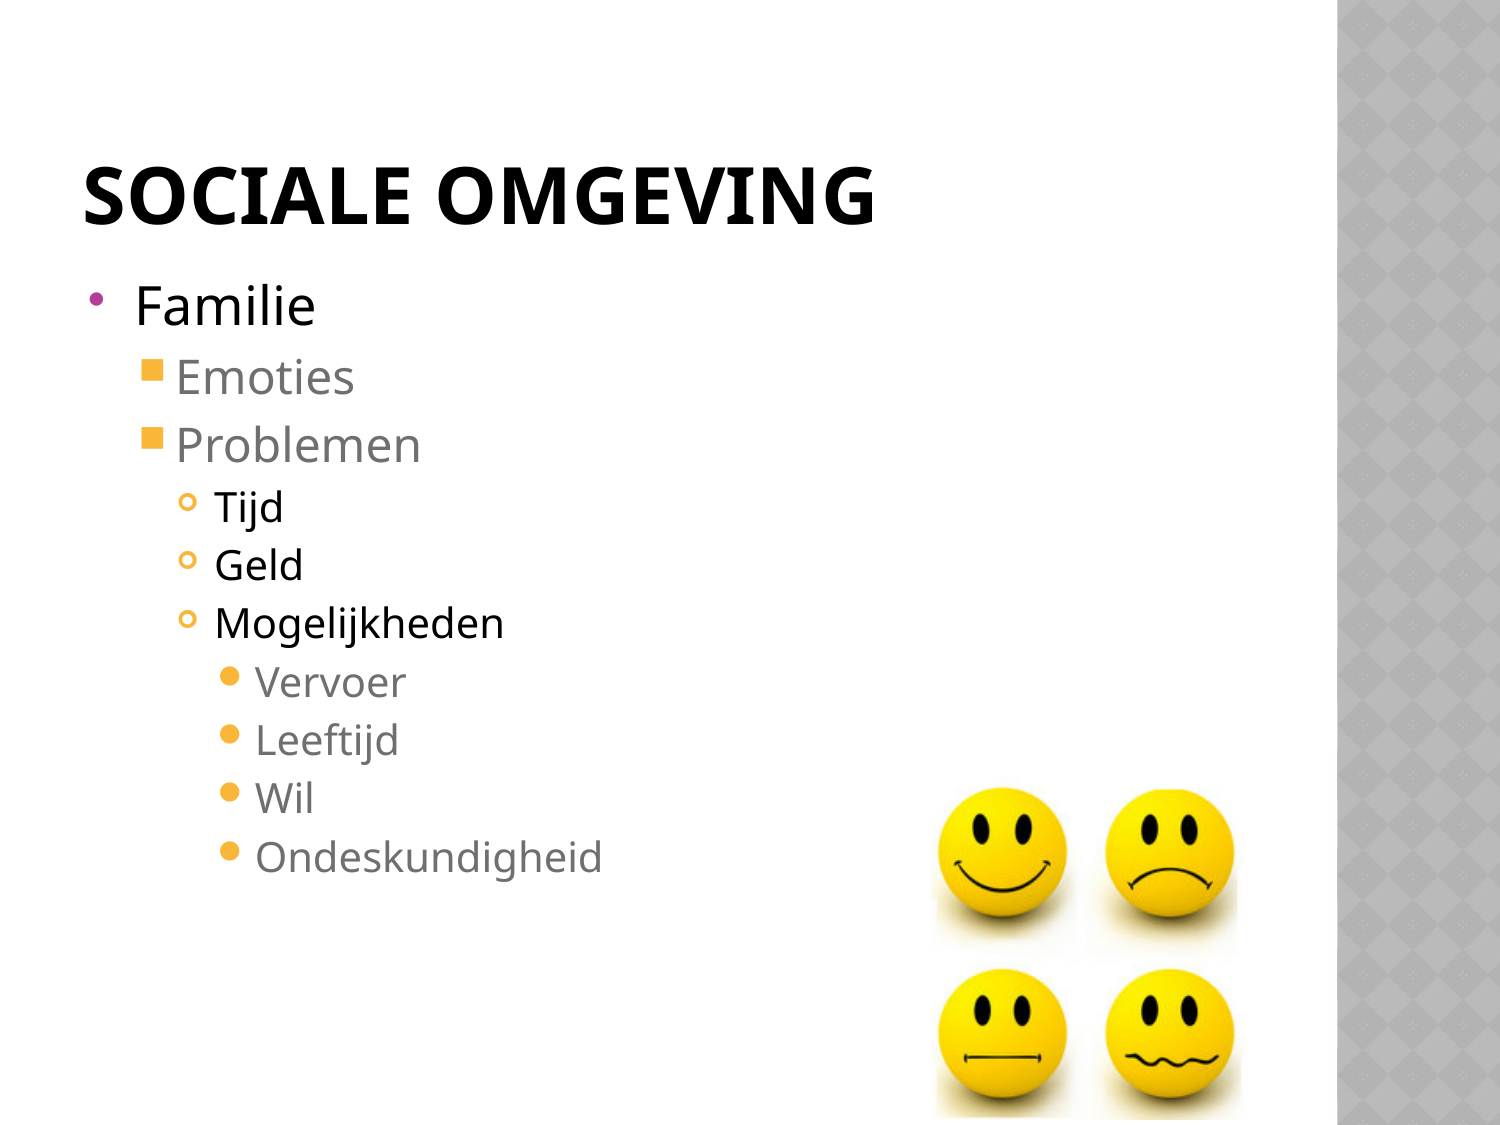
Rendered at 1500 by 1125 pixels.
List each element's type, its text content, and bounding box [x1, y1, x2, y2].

list Familie Emoties Problemen Tijd Geld Mogelijkheden Vervoer Leeftijd Wil Ondeskundigheid [75, 264, 1263, 1059]
picture [843, 750, 1337, 1121]
title Sociale omgeving [75, 52, 1263, 240]
